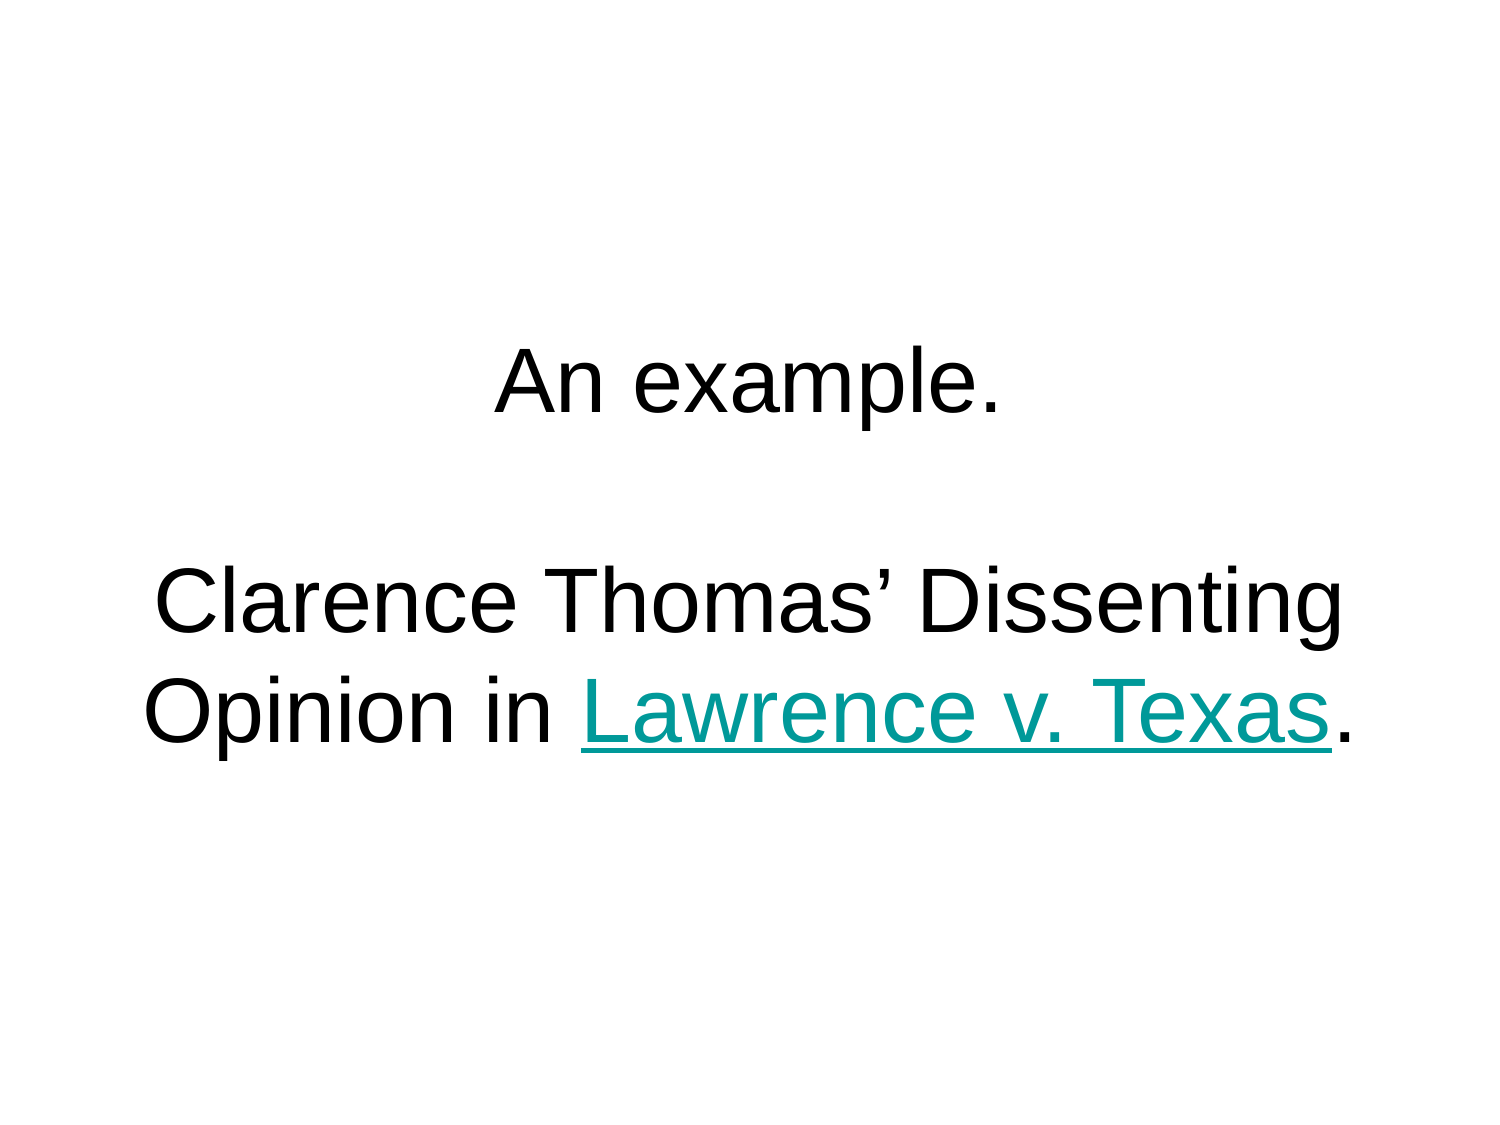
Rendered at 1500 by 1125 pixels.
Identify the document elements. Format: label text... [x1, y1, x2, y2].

title An example. Clarence Thomas’ Dissenting Opinion in Lawrence v. Texas. [74, 44, 1426, 1038]
